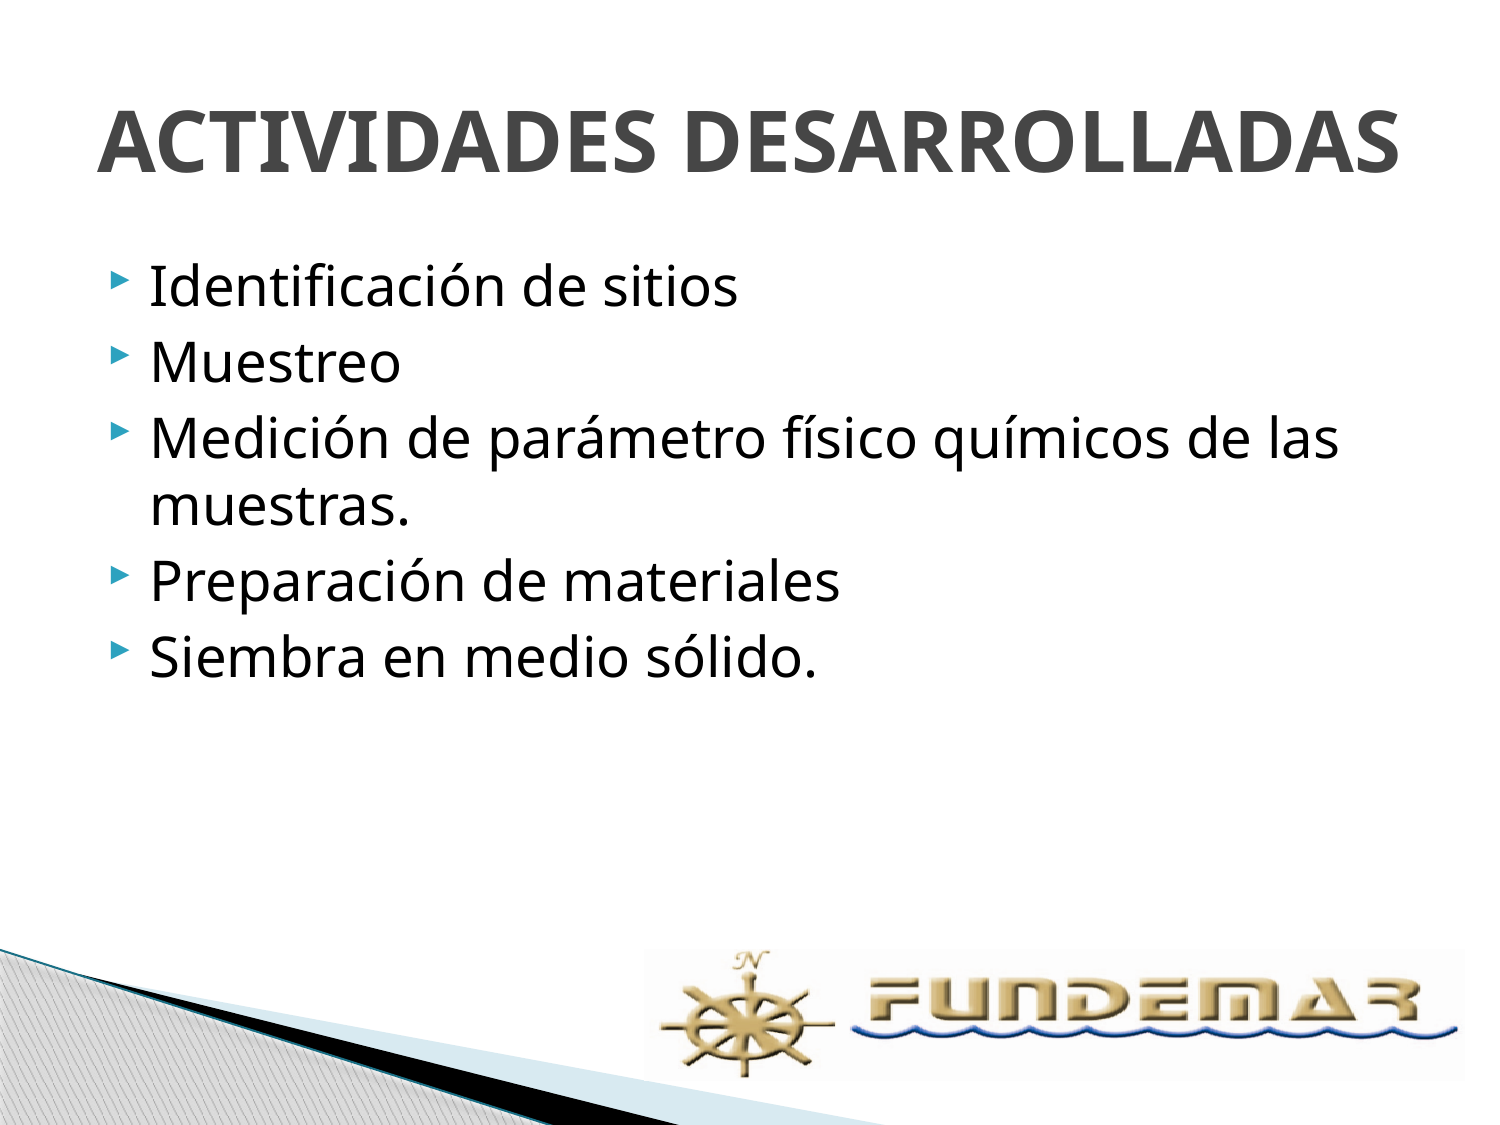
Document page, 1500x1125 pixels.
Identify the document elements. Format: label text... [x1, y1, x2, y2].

title ACTIVIDADES DESARROLLADAS [75, 45, 1425, 233]
picture [644, 948, 1466, 1081]
list Identificación de sitios Muestreo Medición de parámetro físico químicos de las muestras. Preparación de materiales Siembra en medio sólido. [75, 243, 1425, 986]
